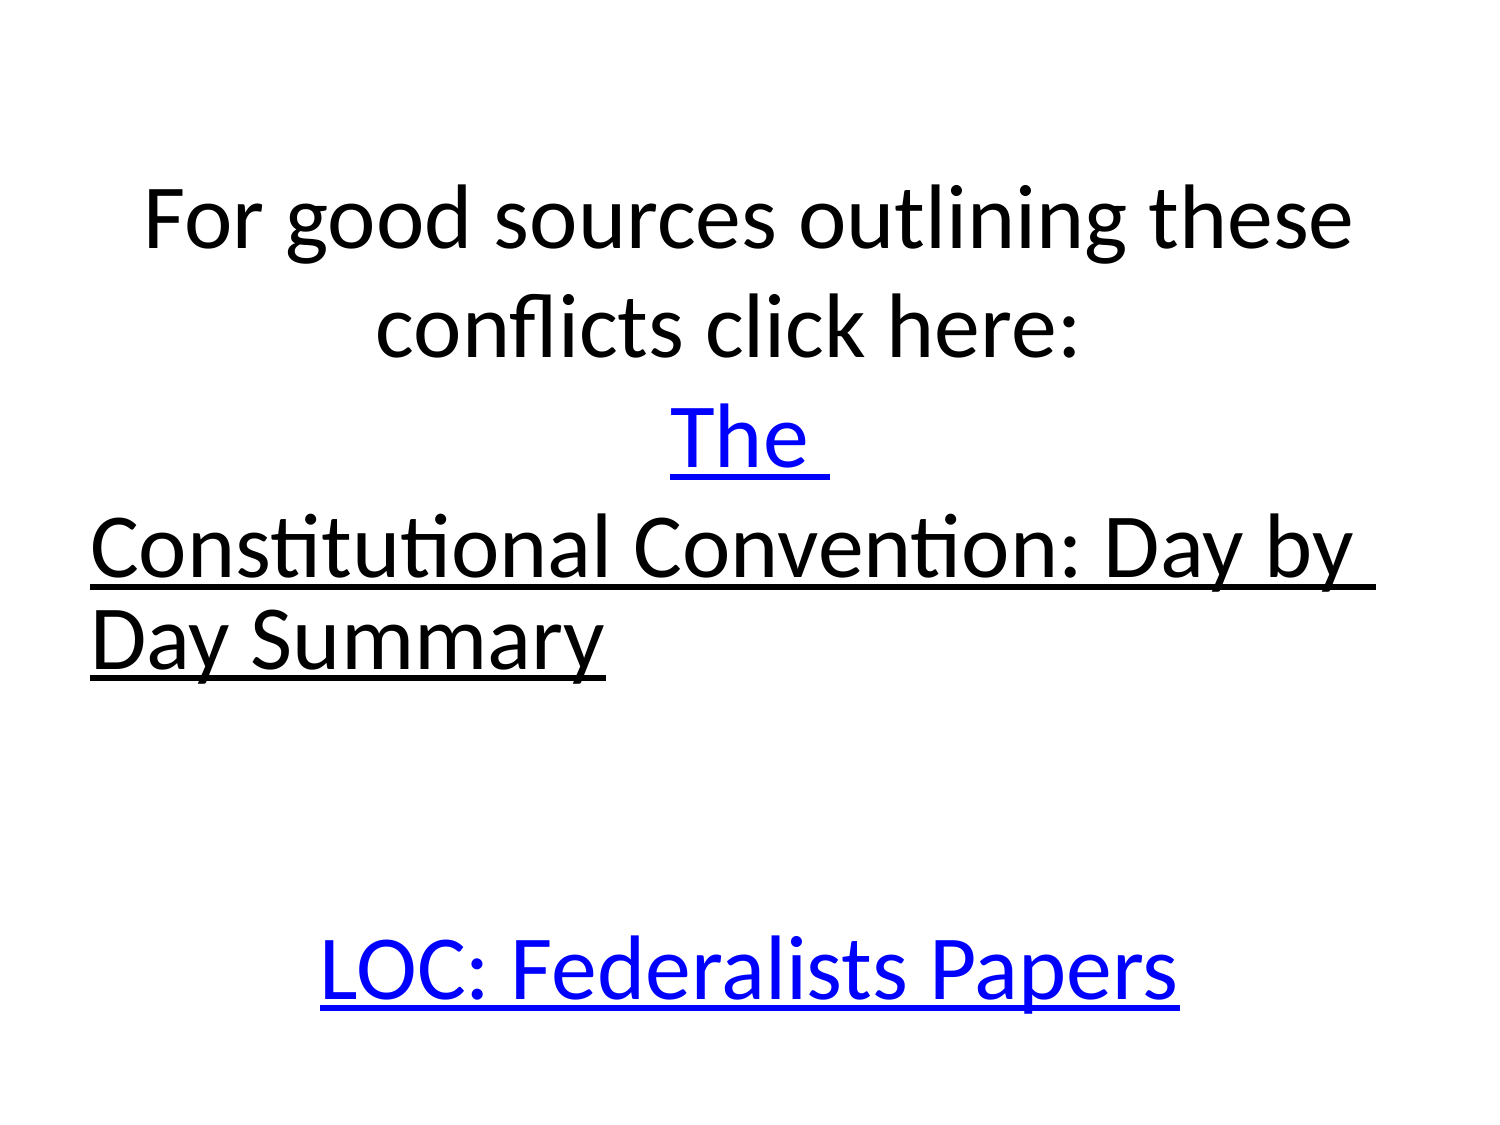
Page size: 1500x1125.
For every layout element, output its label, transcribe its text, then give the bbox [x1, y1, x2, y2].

title For good sources outlining these conflicts click here: The Constitutional Convention: Day by Day Summary LOC: Federalists Papers [74, 44, 1426, 1038]
